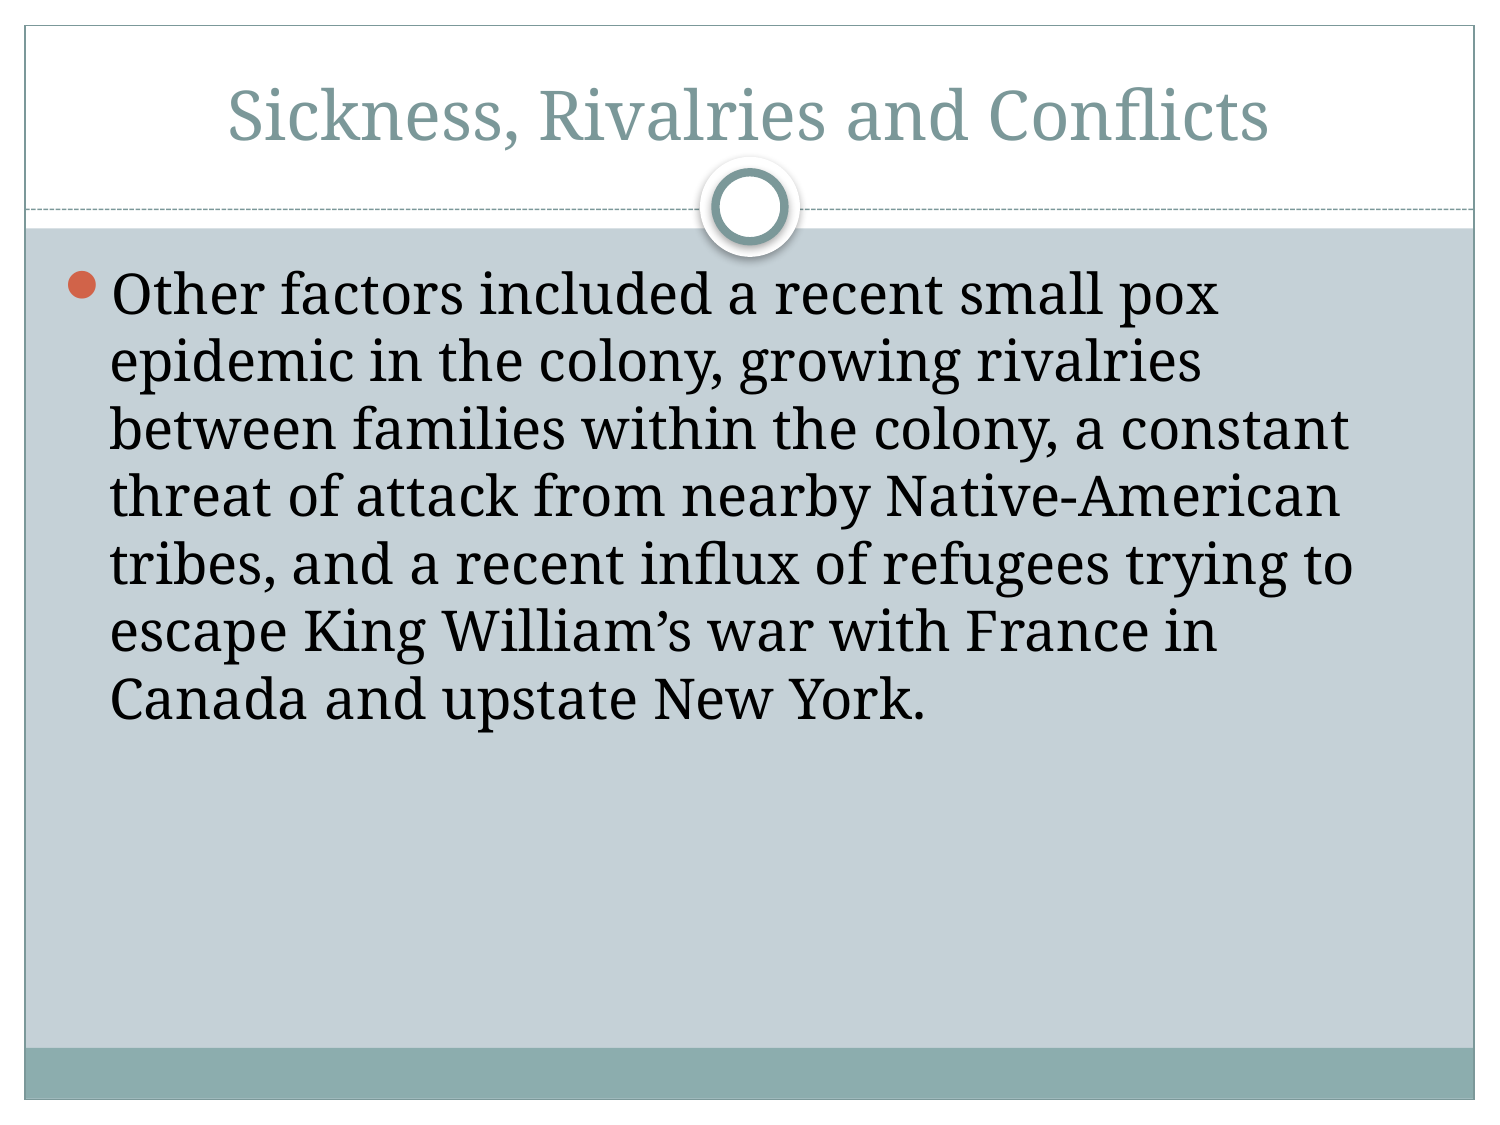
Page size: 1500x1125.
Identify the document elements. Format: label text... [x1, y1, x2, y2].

list Other factors included a recent small pox epidemic in the colony, growing rivalries between families within the colony, a constant threat of attack from nearby Native-American tribes, and a recent influx of refugees trying to escape King William’s war with France in Canada and upstate New York. [49, 250, 1445, 1001]
title Sickness, Rivalries and Conflicts [49, 37, 1450, 162]
